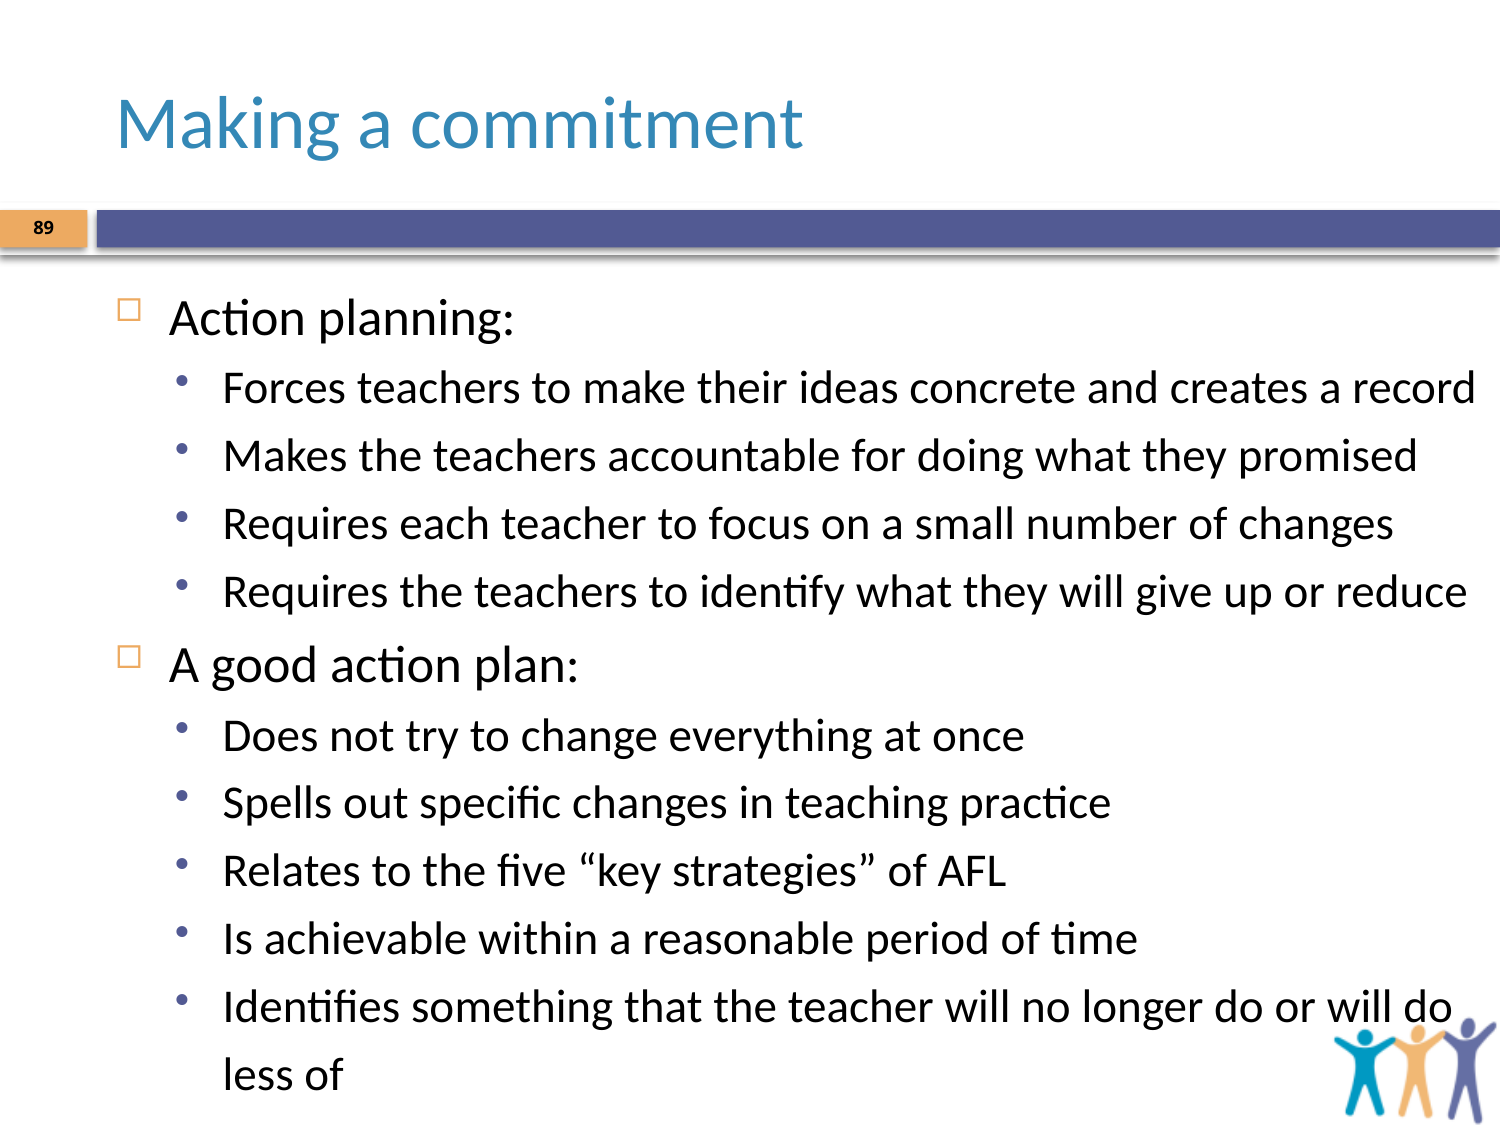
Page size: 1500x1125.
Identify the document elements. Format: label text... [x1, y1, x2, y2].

list Action planning: Forces teachers to make their ideas concrete and creates a record Makes the teachers accountable for doing what they promised Requires each teacher to focus on a small number of changes Requires the teachers to identify what they will give up or reduce A good action plan: Does not try to change everything at once Spells out specific changes in teaching practice Relates to the five “key strategies” of AFL Is achievable within a reasonable period of time Identifies something that the teacher will no longer do or will do less of [100, 262, 1500, 1125]
title Making a commitment [100, 37, 1438, 200]
slide_number 89 [0, 208, 88, 249]
